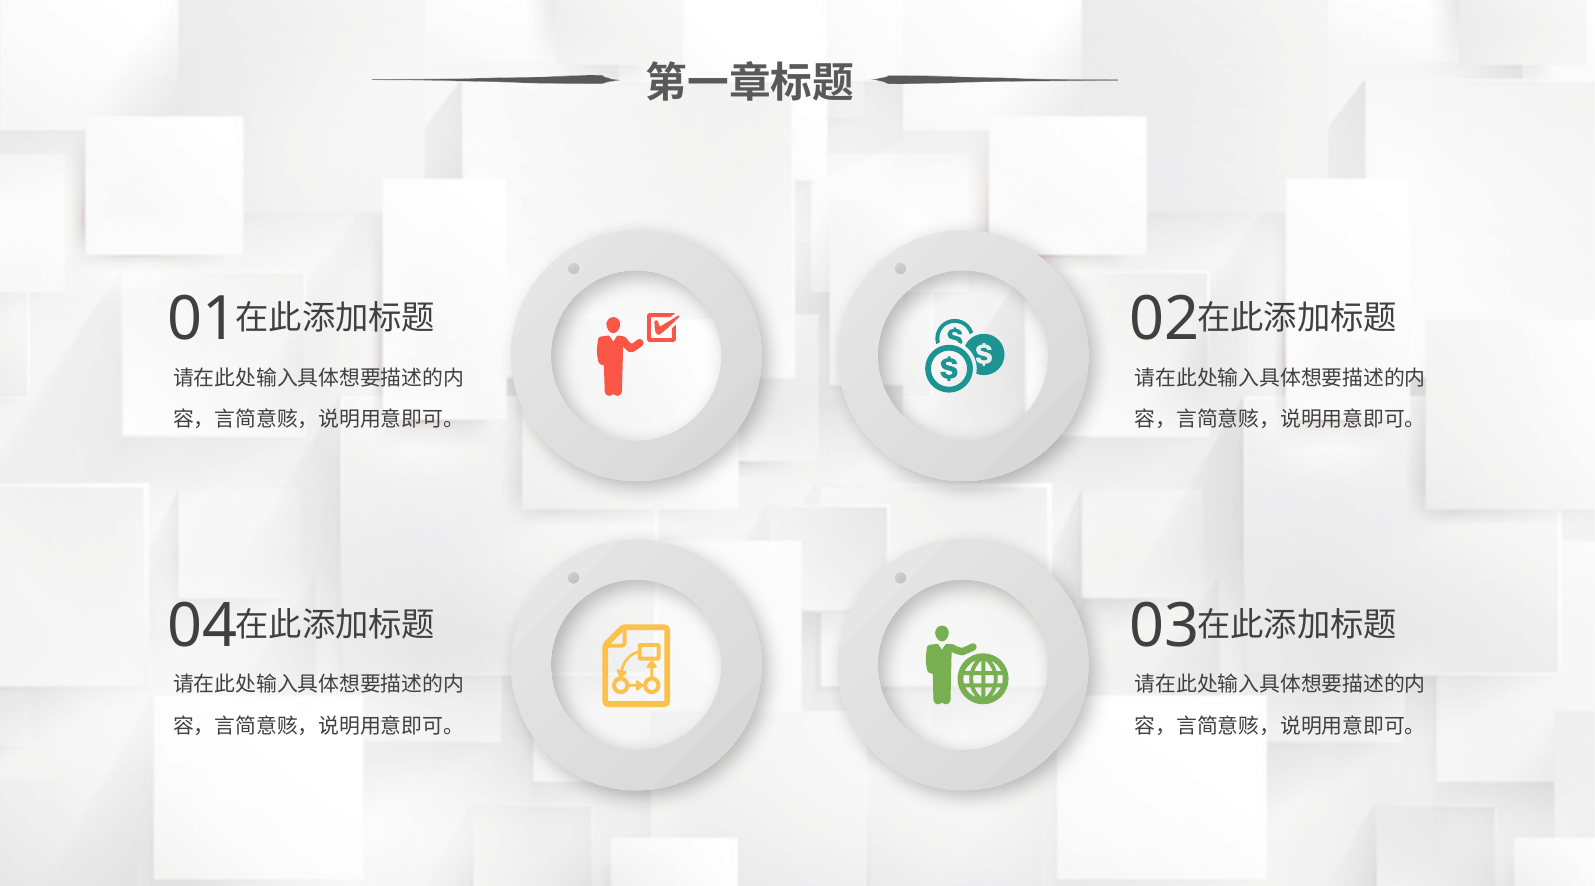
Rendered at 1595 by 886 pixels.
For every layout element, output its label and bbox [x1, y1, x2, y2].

text_box [837, 230, 1089, 482]
text_box [837, 539, 1089, 791]
text_box [510, 539, 762, 791]
text_box [510, 230, 762, 482]
text_box [1094, 271, 1459, 440]
text_box [1094, 577, 1459, 747]
picture [0, 0, 1595, 886]
text_box [127, 271, 497, 440]
text_box [127, 577, 497, 747]
